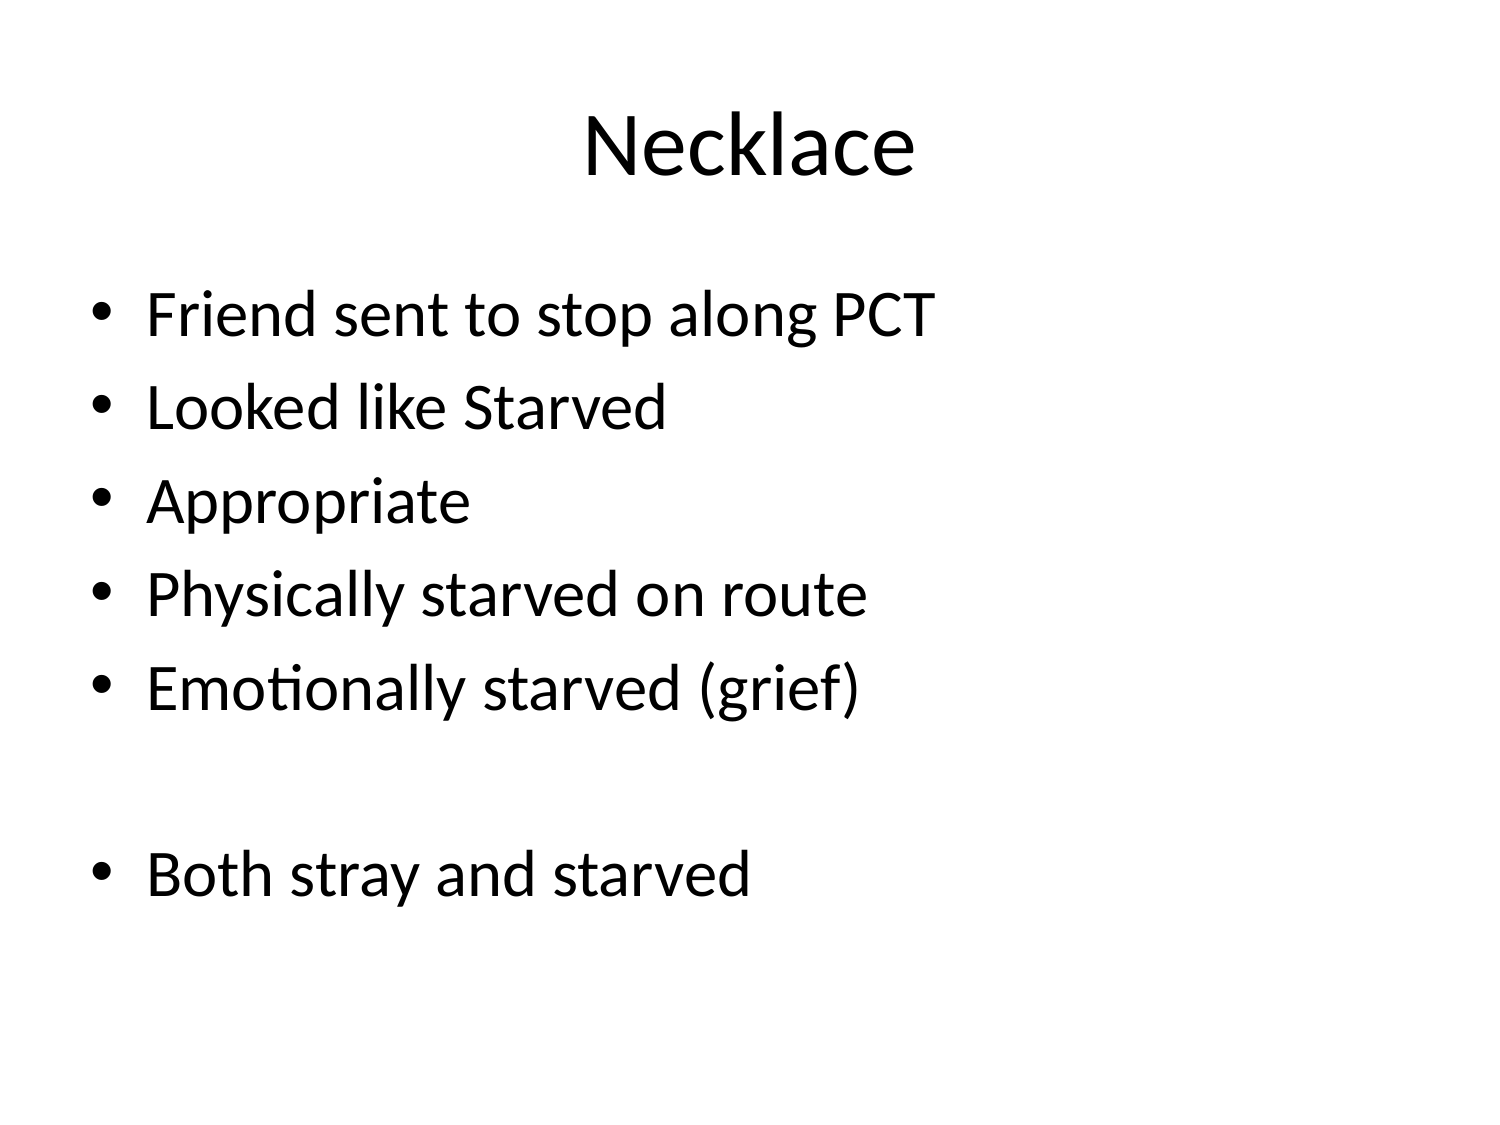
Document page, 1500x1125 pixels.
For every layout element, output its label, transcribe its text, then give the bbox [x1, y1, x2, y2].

list Friend sent to stop along PCT Looked like Starved Appropriate Physically starved on route Emotionally starved (grief) Both stray and starved [75, 262, 1425, 1005]
title Necklace [75, 45, 1425, 233]
